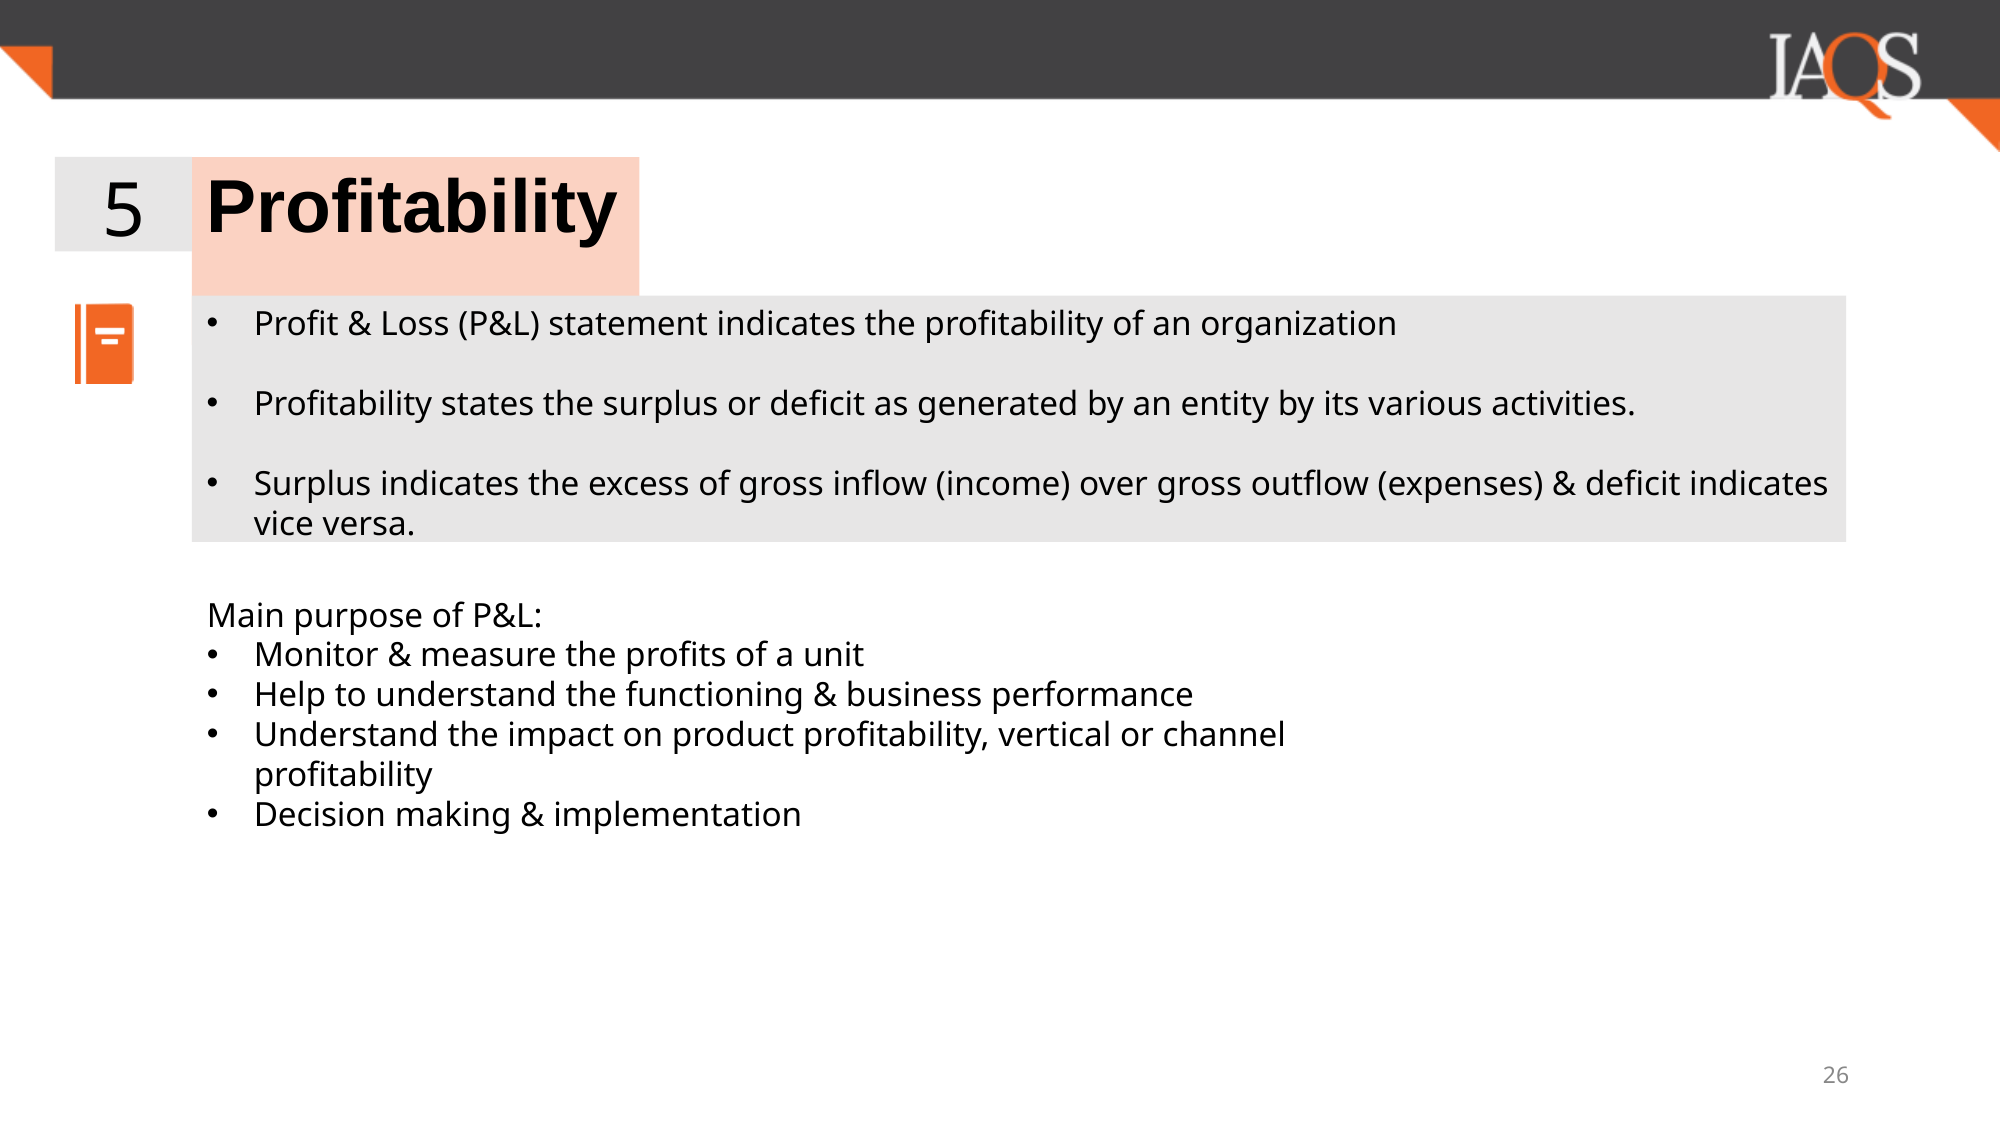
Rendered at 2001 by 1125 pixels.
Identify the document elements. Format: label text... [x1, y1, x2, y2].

slide_number ‹#› [1820, 1057, 1857, 1125]
text_box Profit & Loss (P&L) statement indicates the profitability of an organization Profitability states the surplus or deficit as generated by an entity by its various activities. Surplus indicates the excess of gross inflow (income) over gross outflow (expenses) & deficit indicates vice versa. [191, 295, 1847, 542]
text_box Main purpose of P&L: Monitor & measure the profits of a unit Help to understand the functioning & business performance Understand the impact on product profitability, vertical or channel profitability Decision making & implementation [204, 591, 1401, 834]
text_box 5 [54, 156, 192, 252]
title Profitability [191, 157, 640, 295]
picture [75, 303, 134, 385]
picture [0, 0, 2000, 152]
